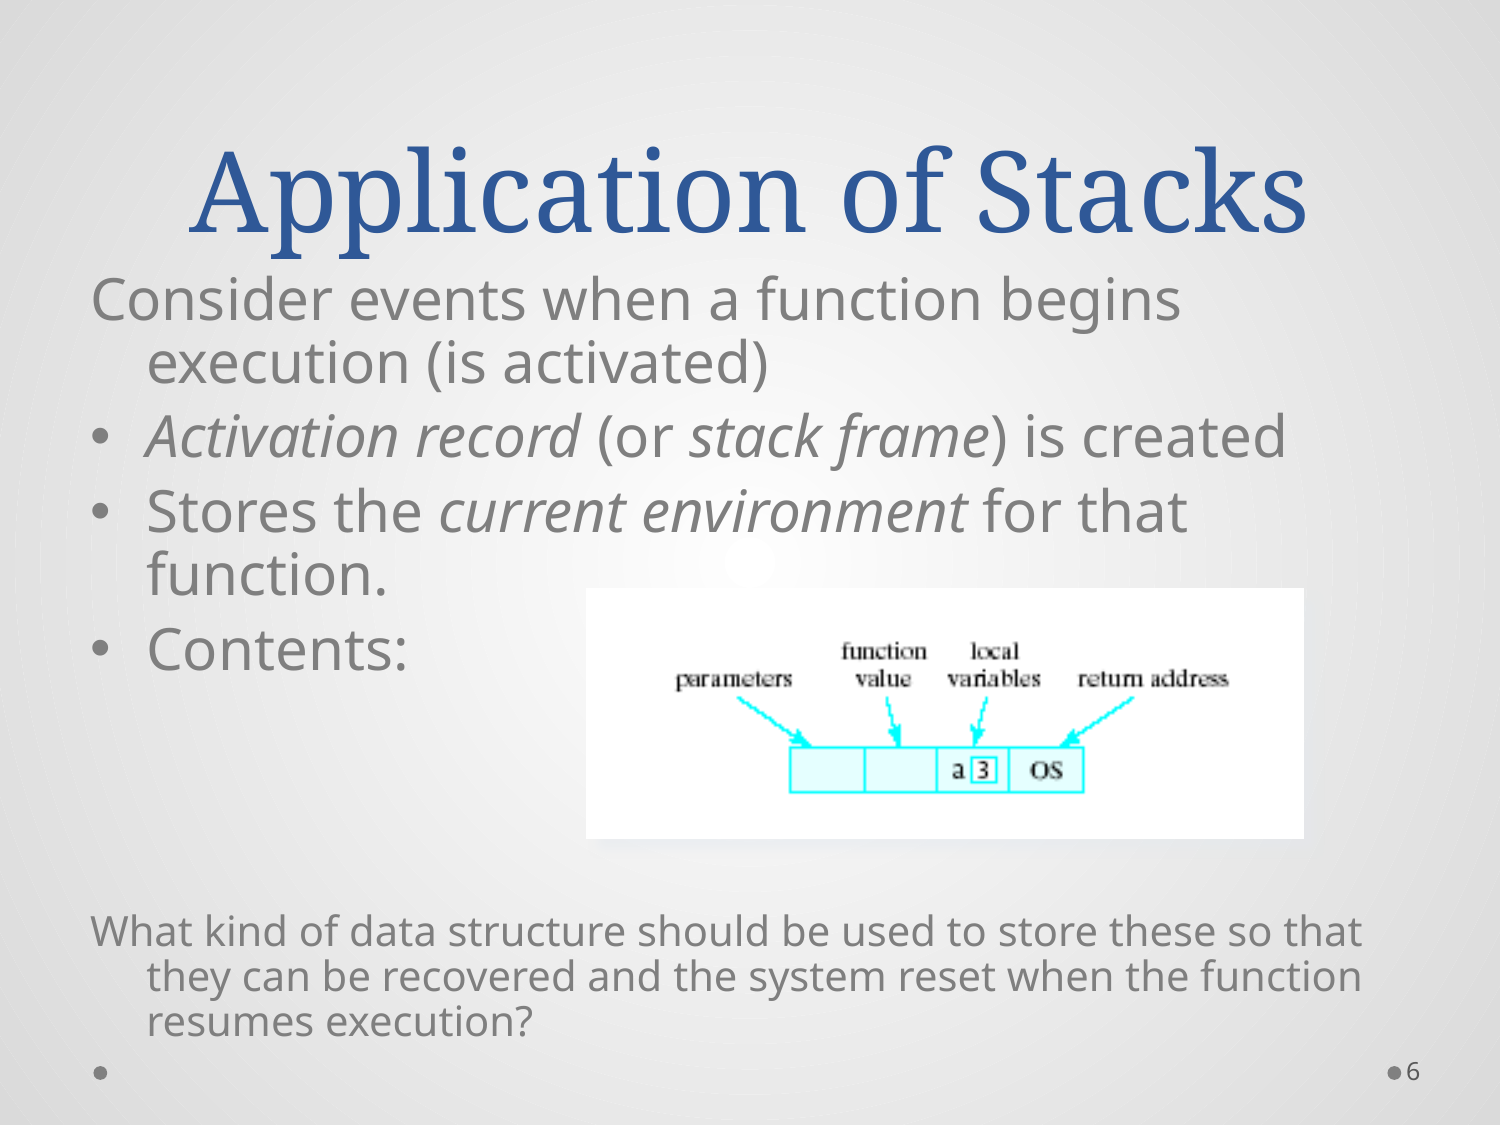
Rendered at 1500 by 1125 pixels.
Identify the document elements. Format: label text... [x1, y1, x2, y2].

slide_number 6 [1401, 1042, 1494, 1103]
picture [586, 588, 1304, 840]
title Application of Stacks [75, 0, 1425, 262]
list Consider events when a function begins execution (is activated) Activation record (or stack frame) is created Stores the current environment for that function. Contents: What kind of data structure should be used to store these so that they can be recovered and the system reset when the function resumes execution? [75, 262, 1425, 1005]
text_box [594, 594, 1321, 855]
